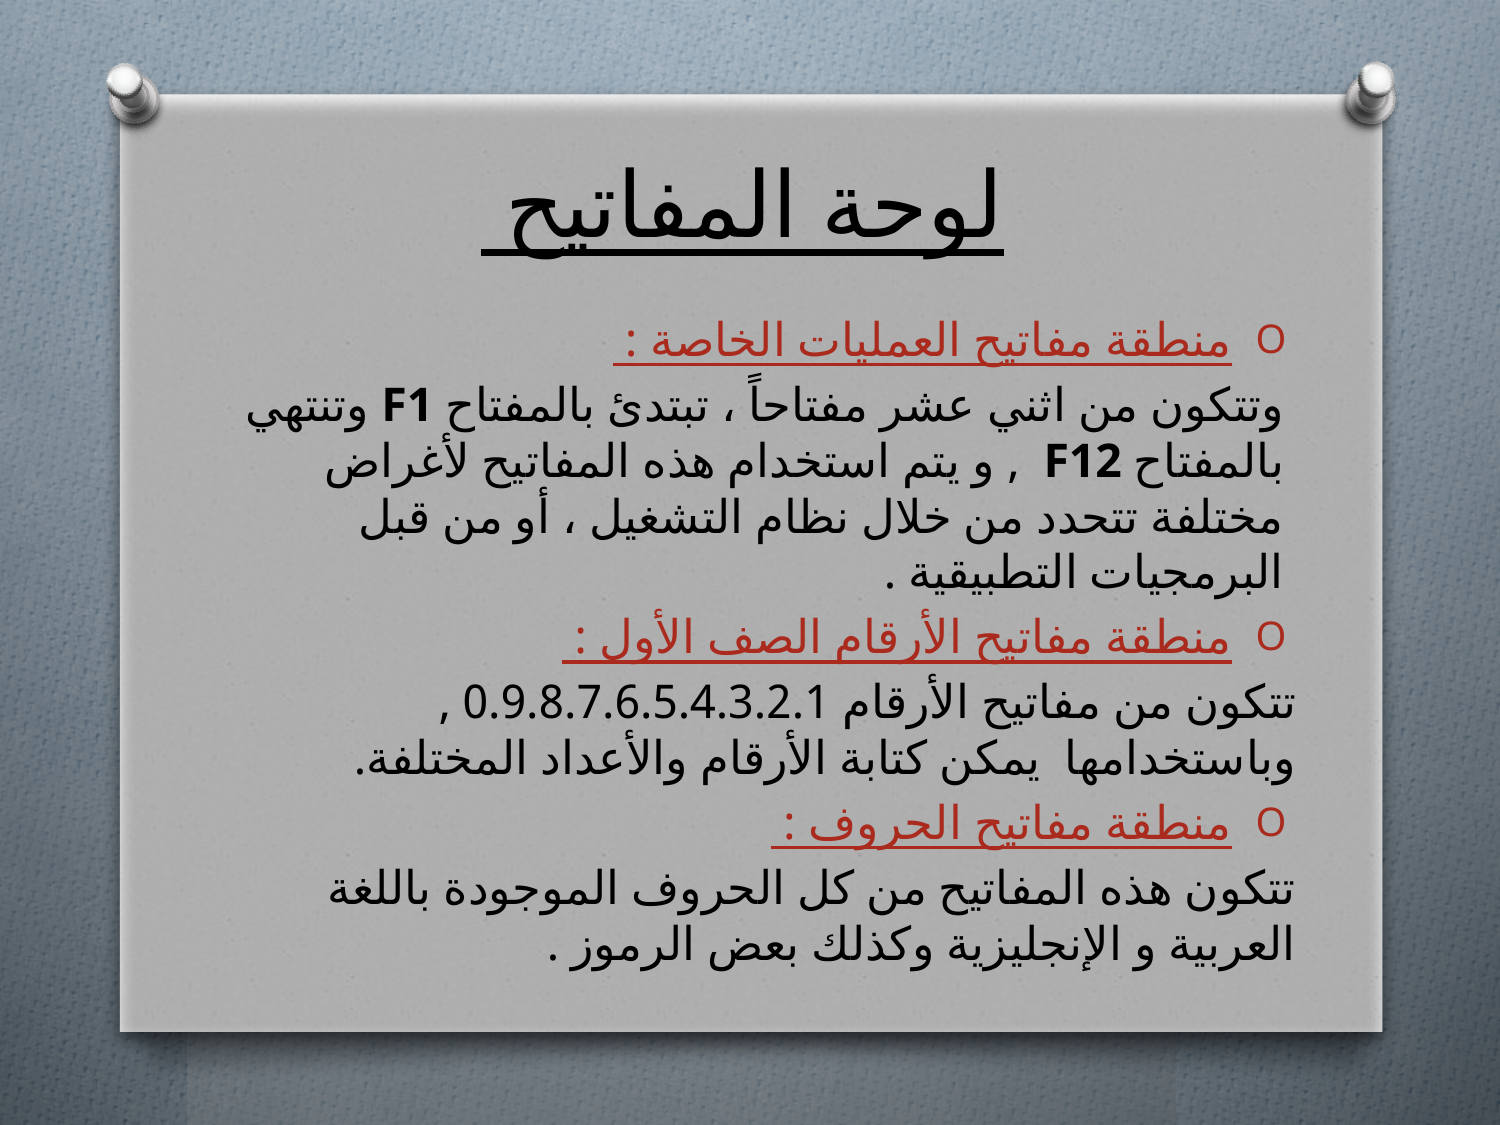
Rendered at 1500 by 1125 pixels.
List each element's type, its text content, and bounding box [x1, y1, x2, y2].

picture [75, 29, 198, 153]
title لوحة المفاتيح [171, 101, 1314, 299]
picture [1317, 35, 1439, 156]
list منطقة مفاتيح العمليات الخاصة : وتتكون من اثني عشر مفتاحاً ، تبتدئ بالمفتاح F1 وتنتهي بالمفتاح F12 , و يتم استخدام هذه المفاتيح لأغراض مختلفة تتحدد من خلال نظام التشغيل ، أو من قبل البرمجيات التطبيقية . منطقة مفاتيح الأرقام الصف الأول : تتكون من مفاتيح الأرقام 0.9.8.7.6.5.4.3.2.1 , وباستخدامها يمكن كتابة الأرقام والأعداد المختلفة. منطقة مفاتيح الحروف : تتكون هذه المفاتيح من كل الحروف الموجودة باللغة العربية و الإنجليزية وكذلك بعض الرموز . [183, 302, 1312, 979]
